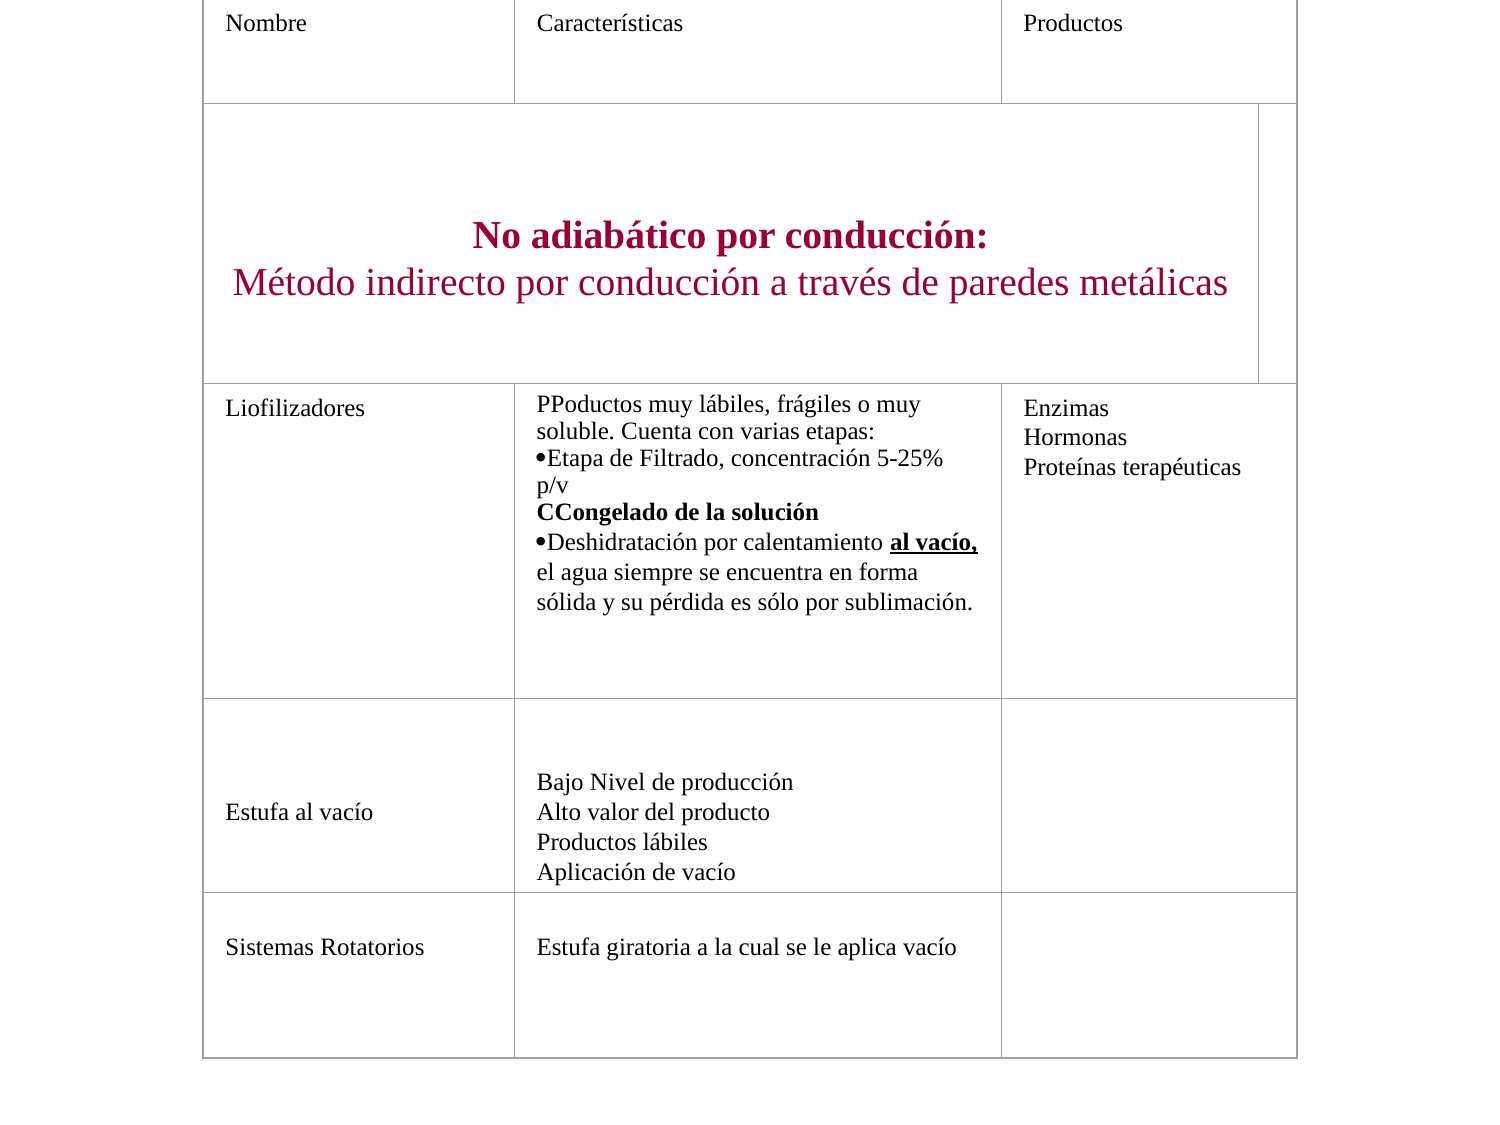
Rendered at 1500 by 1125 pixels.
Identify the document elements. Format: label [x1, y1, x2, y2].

text_box [202, 0, 1298, 1059]
